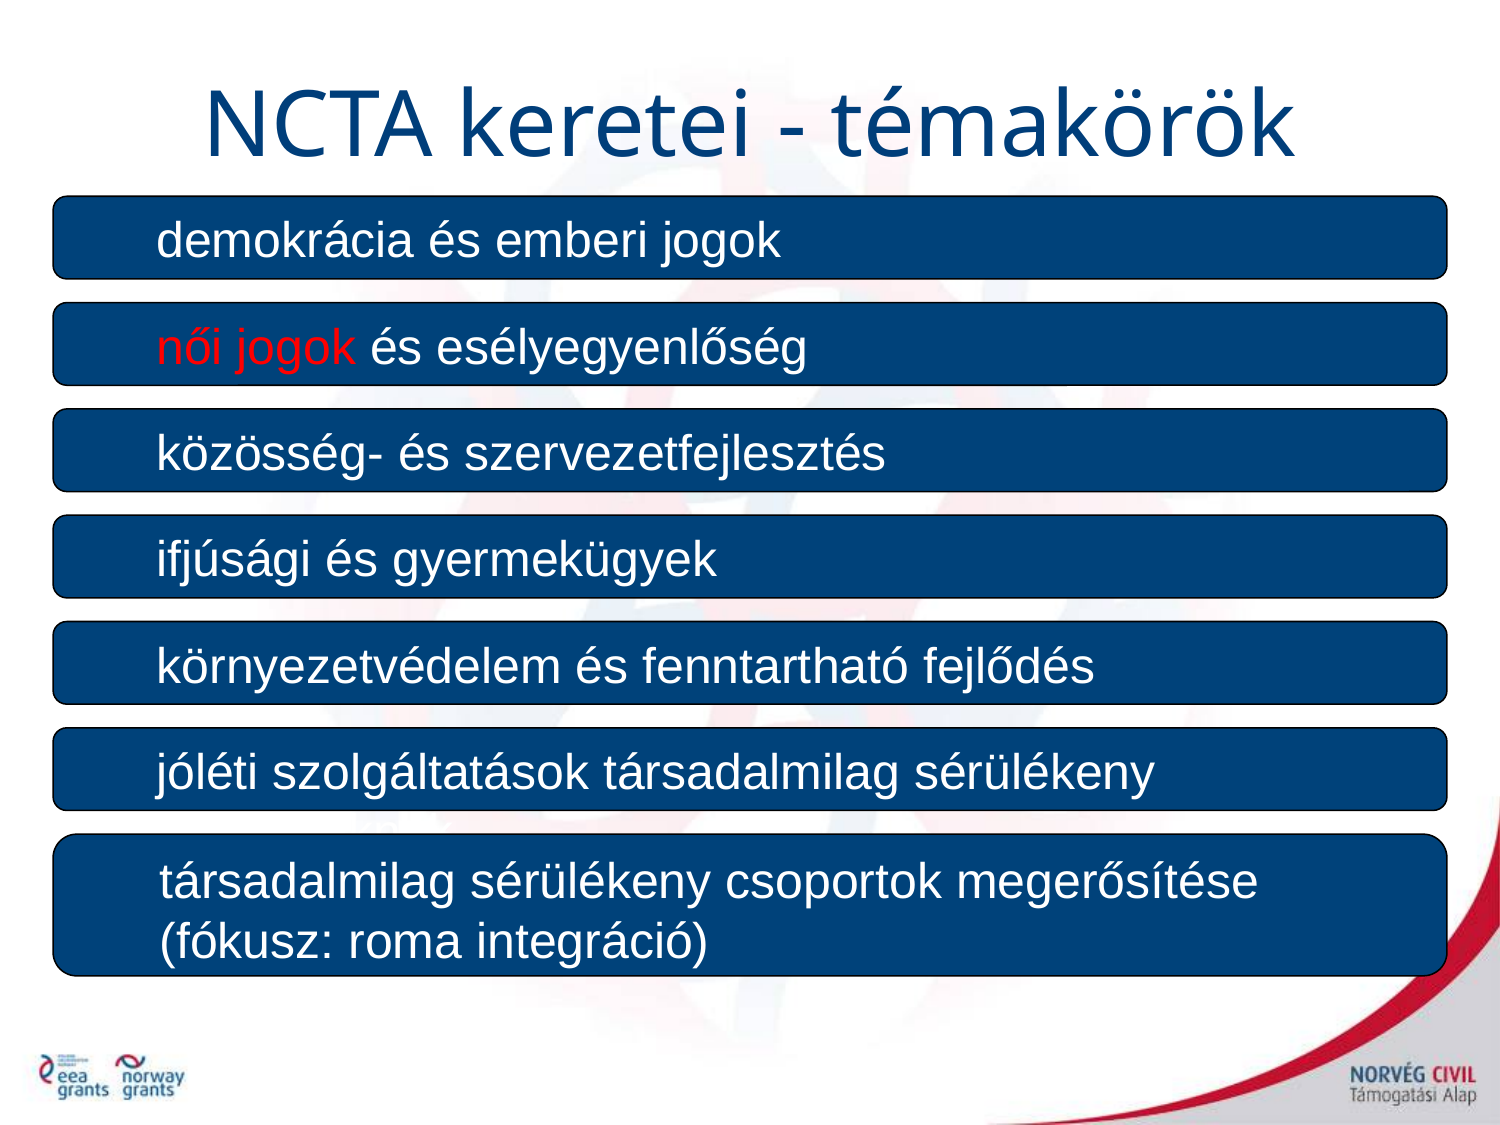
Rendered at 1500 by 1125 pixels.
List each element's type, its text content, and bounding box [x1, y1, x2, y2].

text_box társadalmilag sérülékeny csoportok megerősítése (fókusz: roma integráció) [53, 834, 1447, 976]
text_box jóléti szolgáltatások társadalmilag sérülékeny csoportoknak [53, 727, 1447, 811]
text_box NCTA keretei - témakörök [41, 31, 1459, 209]
text_box környezetvédelem és fenntartható fejlődés [53, 621, 1447, 705]
text_box női jogok és esélyegyenlőség [53, 302, 1447, 386]
picture [0, 0, 1500, 1125]
text_box közösség- és szervezetfejlesztés [53, 408, 1447, 492]
text_box ifjúsági és gyermekügyek [53, 515, 1447, 598]
text_box demokrácia és emberi jogok [53, 196, 1447, 279]
